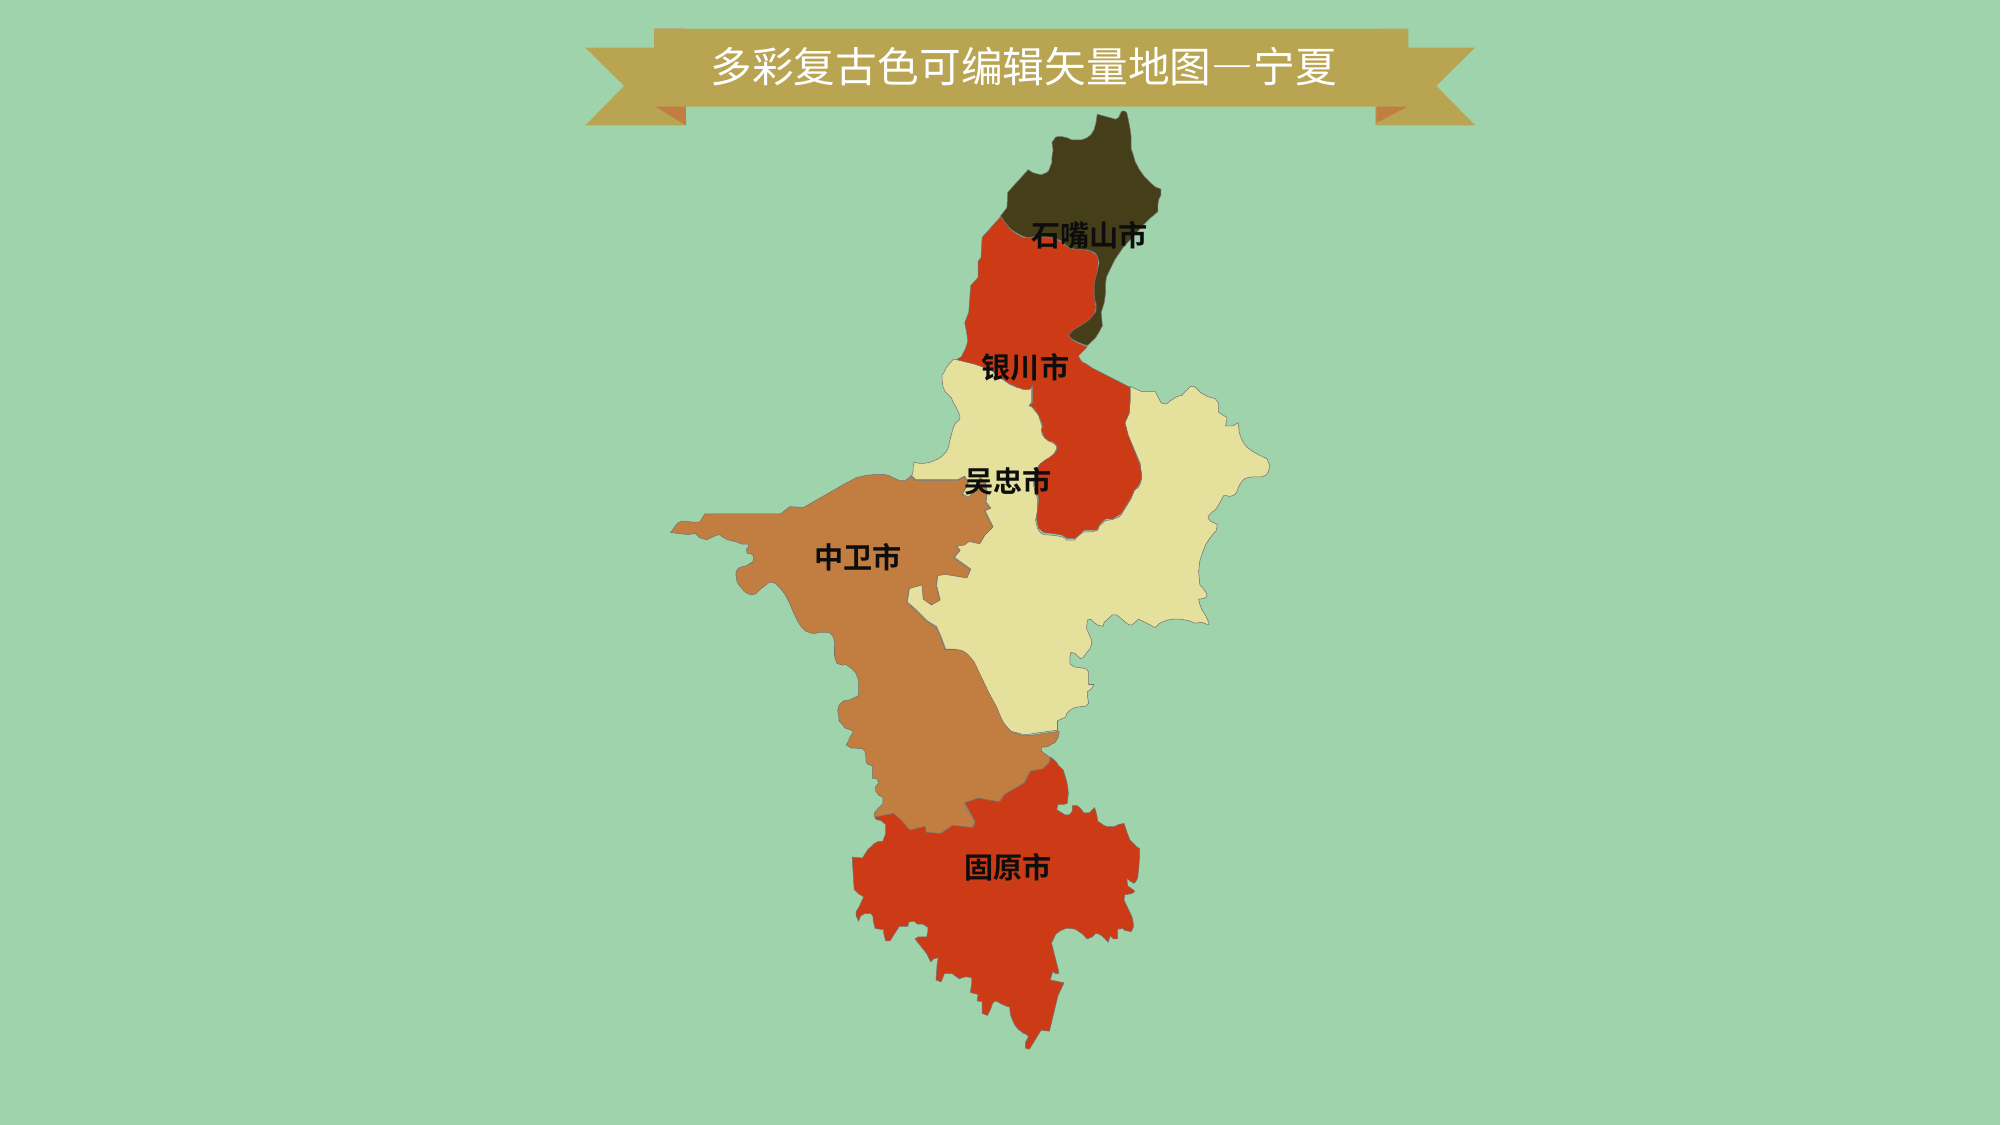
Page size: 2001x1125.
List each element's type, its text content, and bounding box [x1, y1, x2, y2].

text_box [1000, 126, 1162, 231]
text_box [955, 343, 966, 359]
text_box 石嘴山市 [1016, 209, 1163, 260]
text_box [585, 28, 1476, 126]
text_box 银川市 [966, 342, 1085, 359]
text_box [670, 359, 1270, 1050]
text_box [1071, 260, 1116, 346]
text_box [963, 215, 1100, 342]
